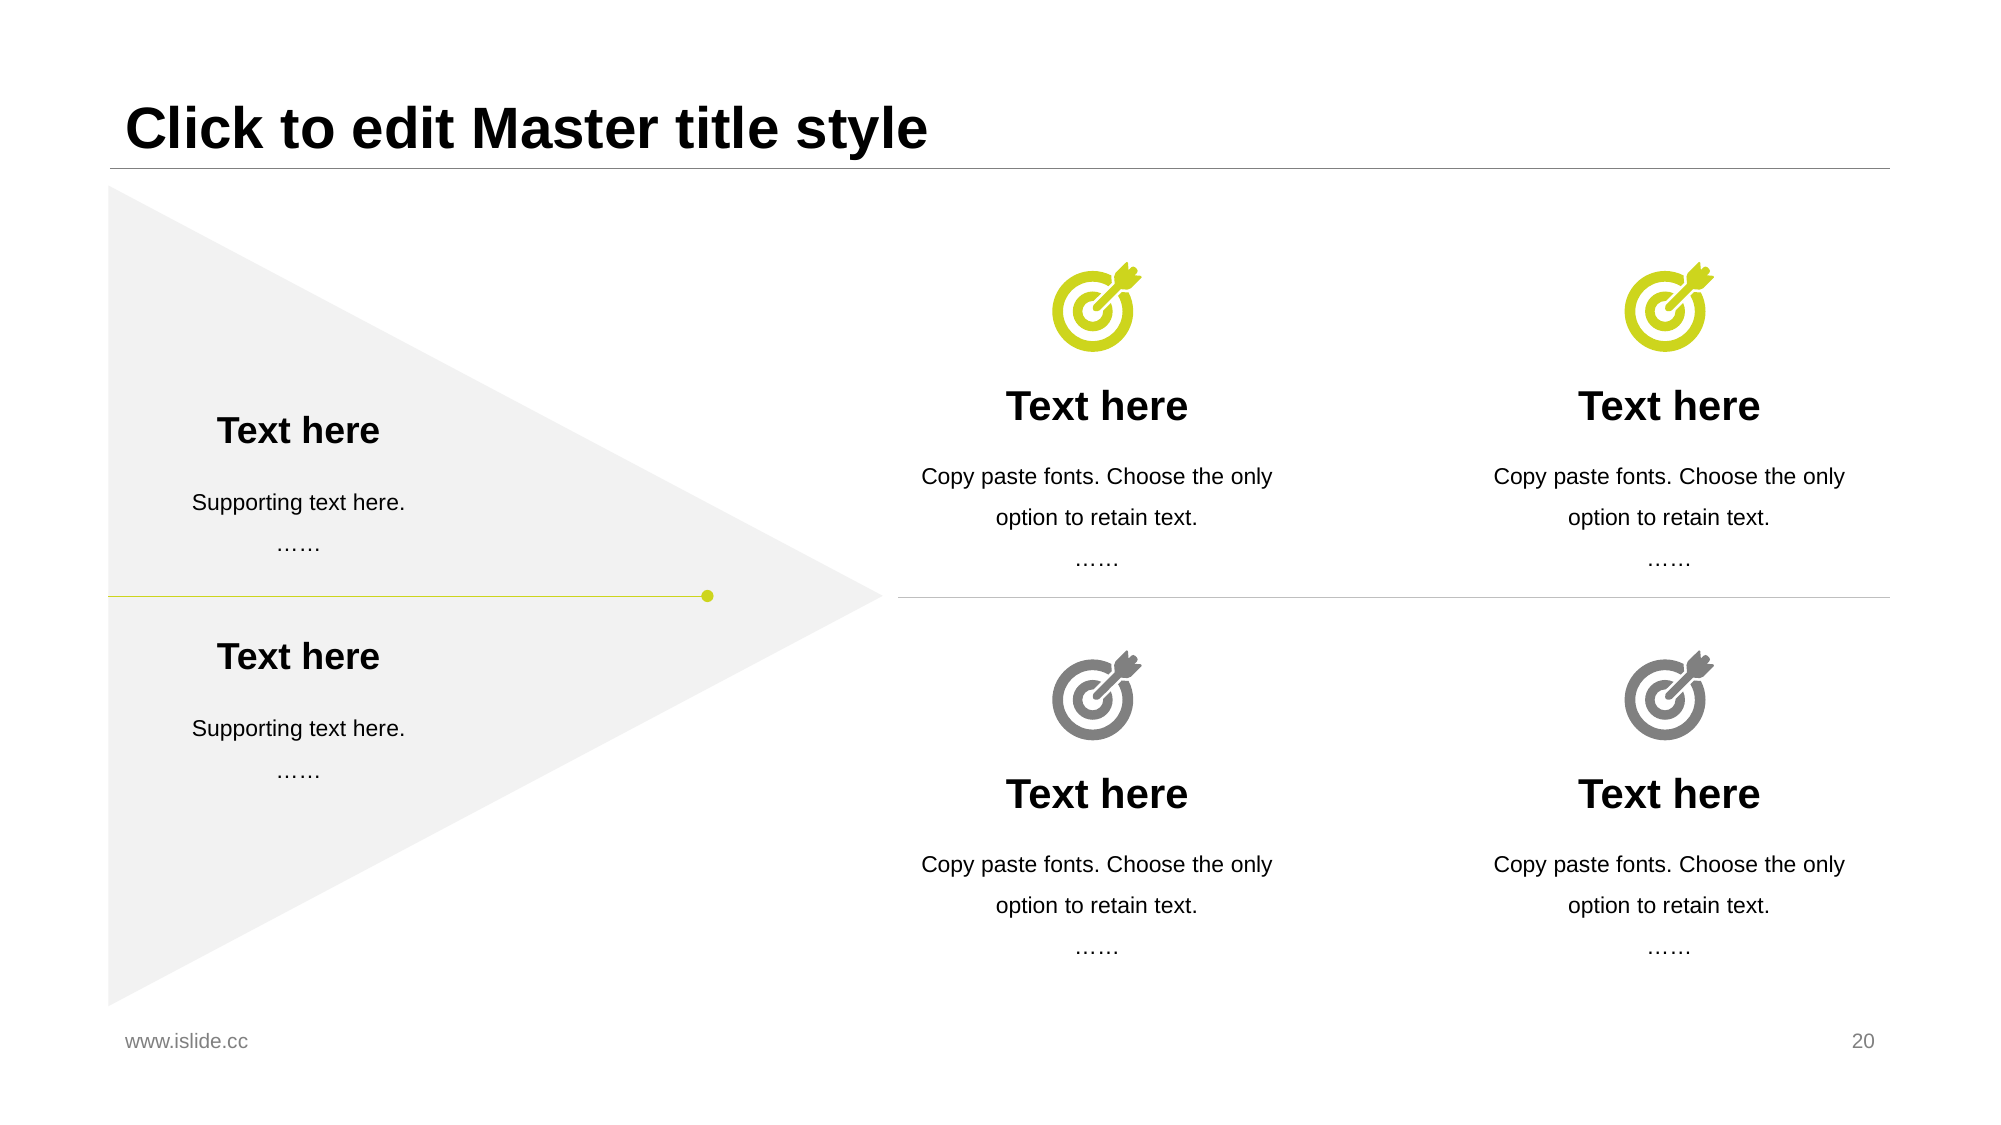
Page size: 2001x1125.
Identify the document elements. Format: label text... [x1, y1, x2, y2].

title Click to edit Master title style [109, 0, 1890, 169]
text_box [108, 185, 1890, 1007]
slide_number 20 [1412, 1023, 1890, 1058]
footer www.islide.cc [109, 1023, 790, 1058]
